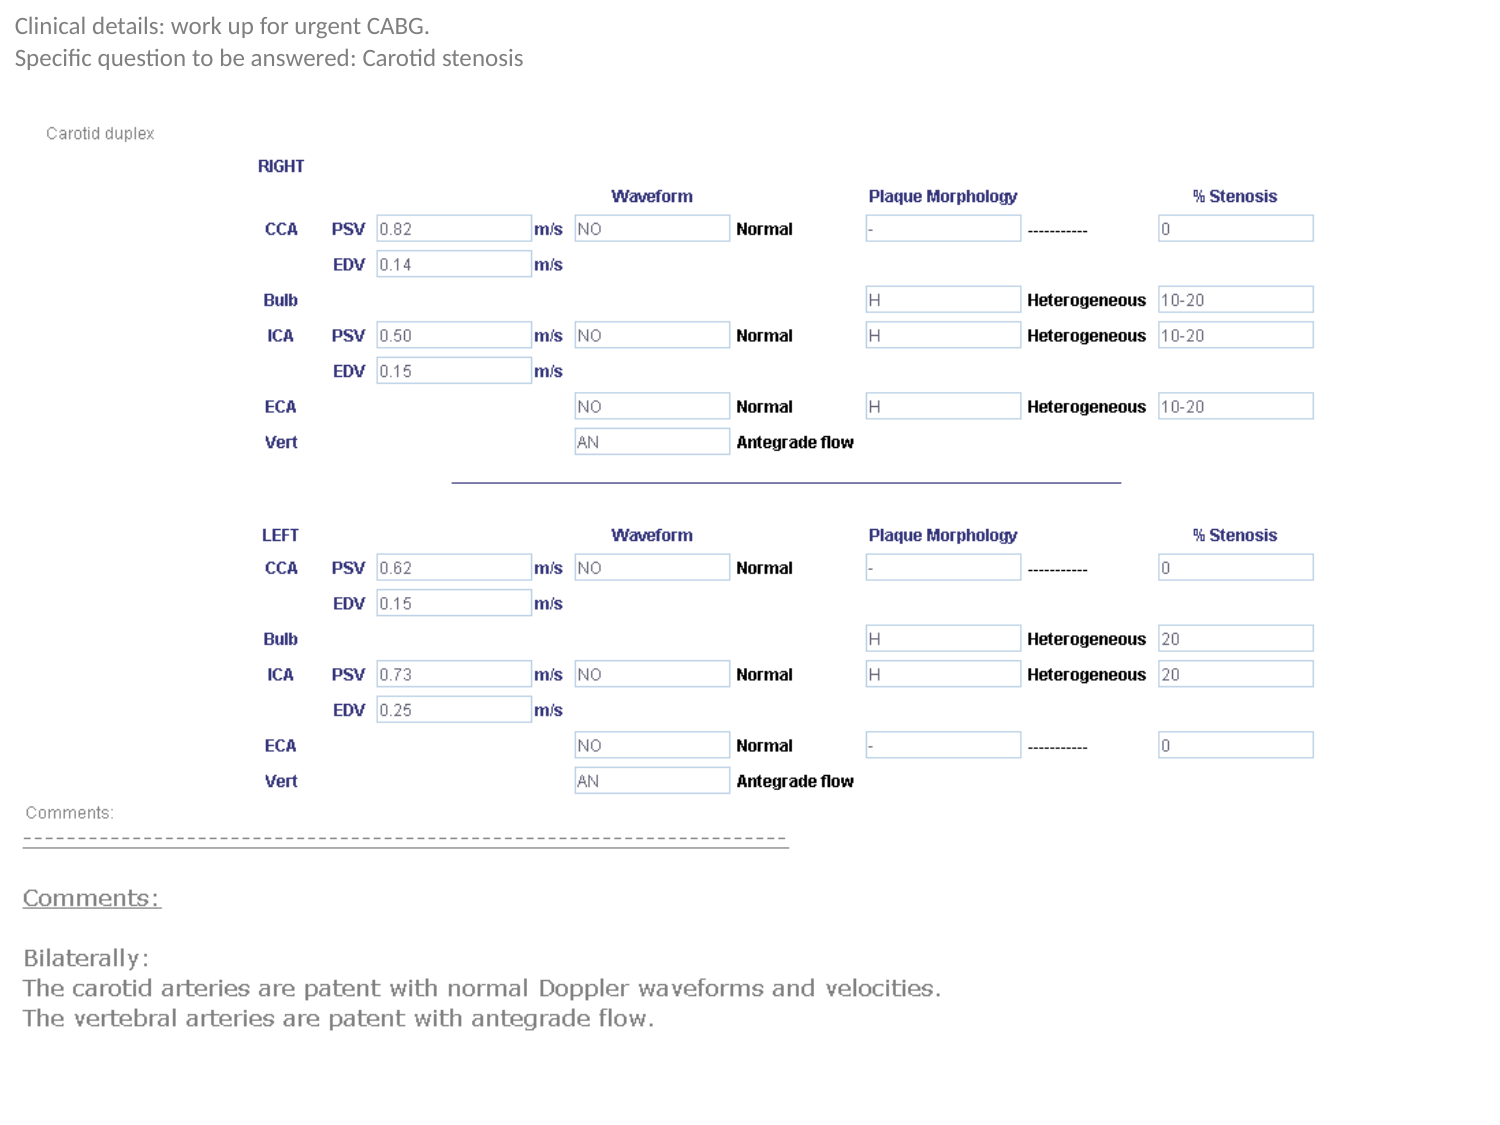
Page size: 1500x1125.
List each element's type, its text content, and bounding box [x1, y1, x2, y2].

text_box Clinical details: work up for urgent CABG. Specific question to be answered: Carotid stenosis [0, 0, 750, 79]
picture [20, 119, 1321, 1047]
